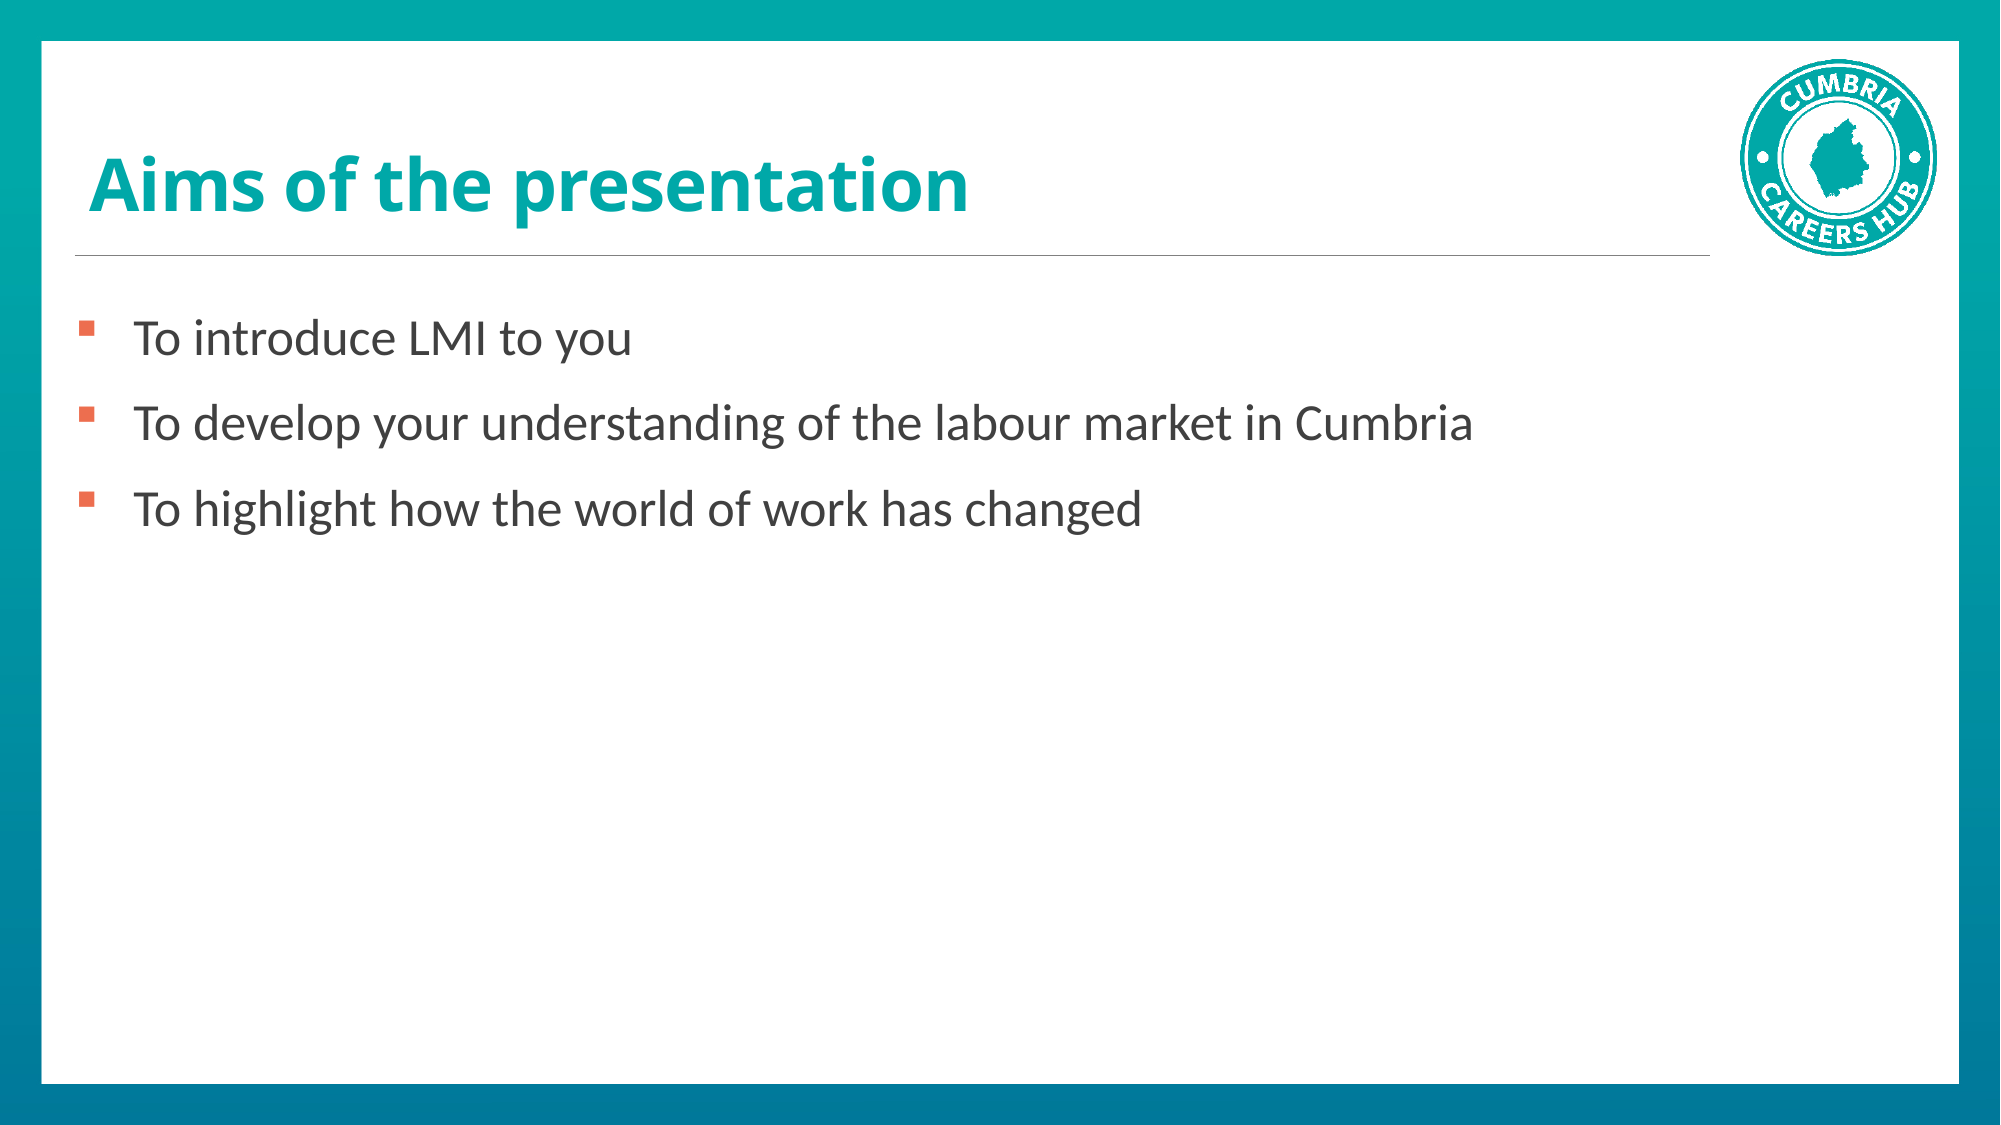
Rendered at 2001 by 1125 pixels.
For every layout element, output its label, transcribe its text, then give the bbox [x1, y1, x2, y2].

picture [0, 0, 2000, 1083]
title Aims of the presentation [74, 122, 1725, 256]
list To introduce LMI to you To develop your understanding of the labour market in Cumbria To highlight how the world of work has changed [74, 303, 1725, 1003]
